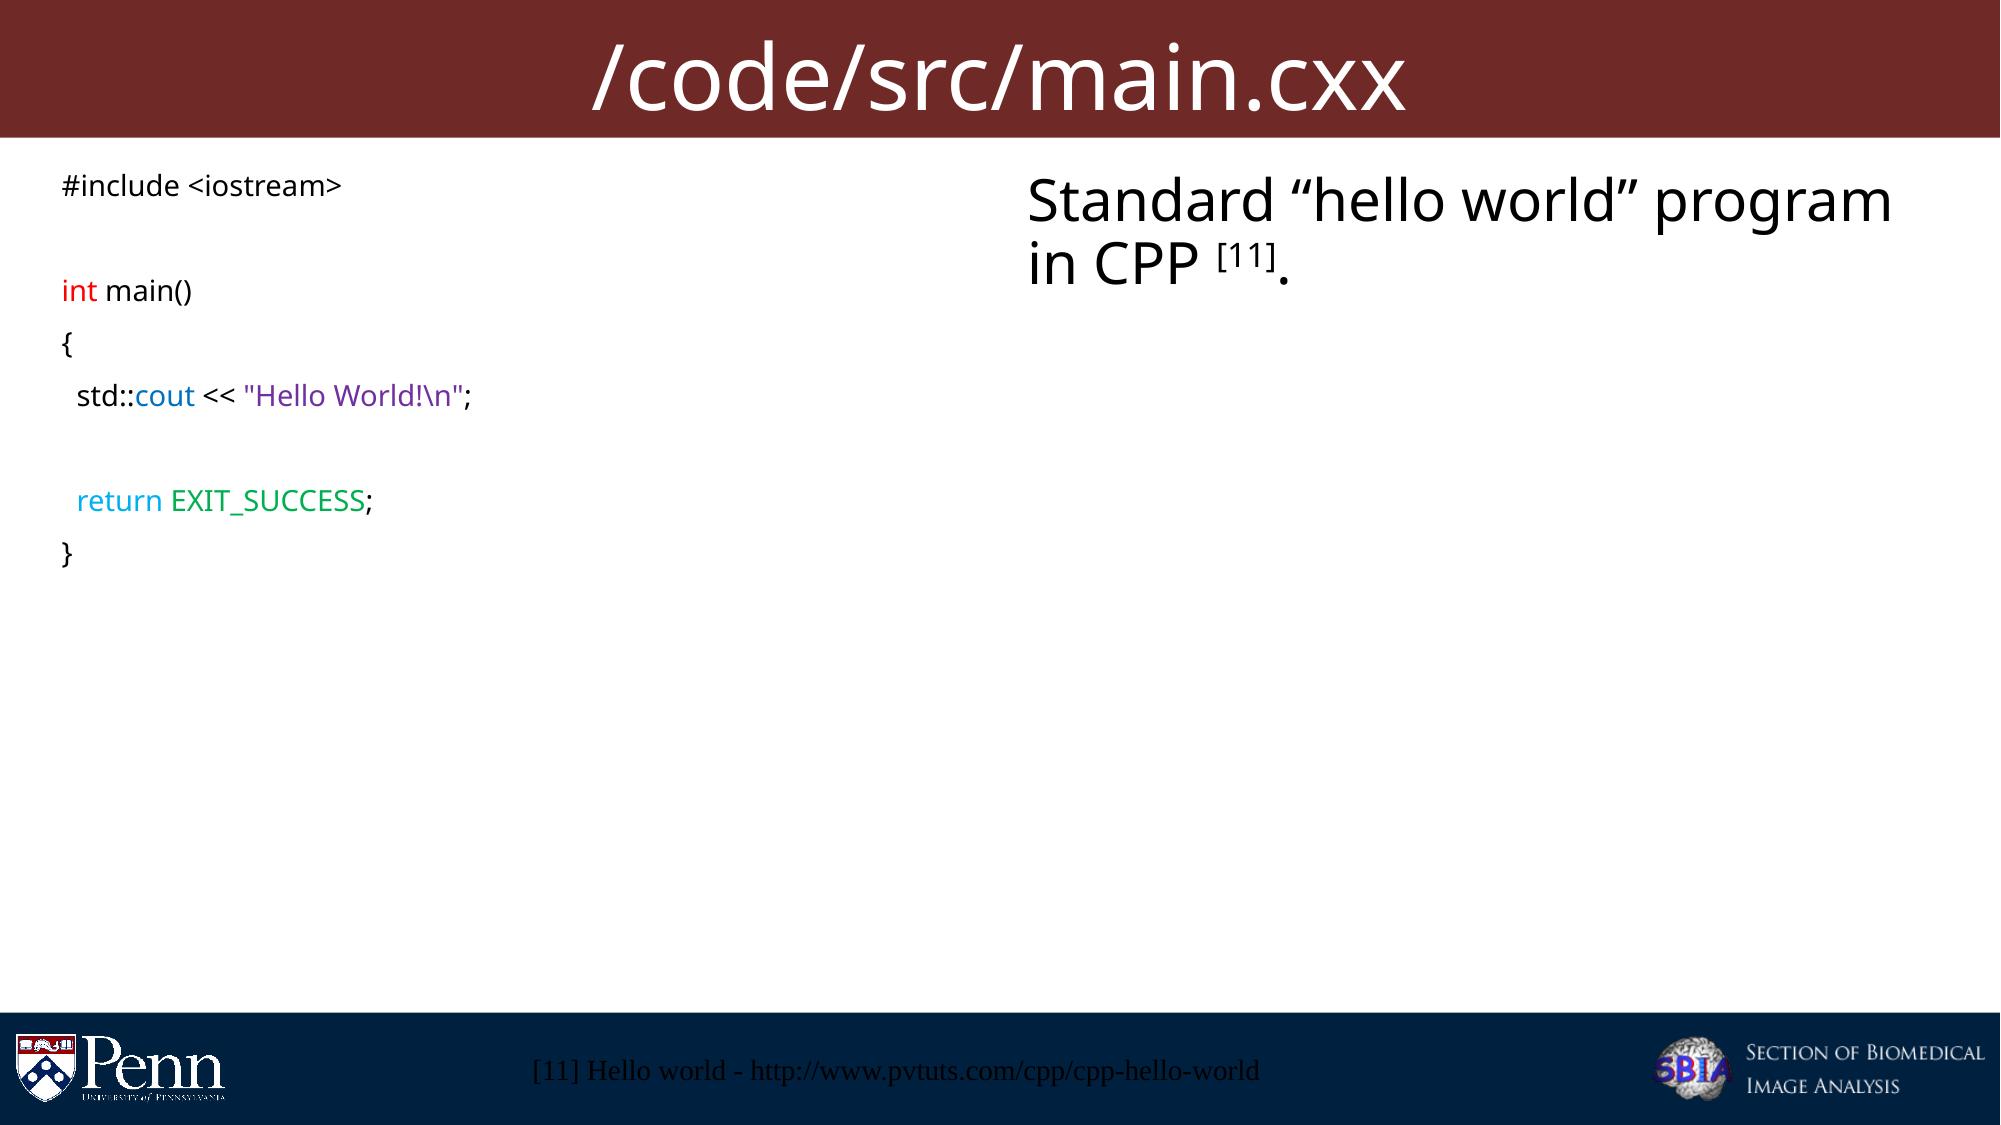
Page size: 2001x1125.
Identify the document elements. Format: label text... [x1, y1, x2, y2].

footer [11] Hello world - http://www.pvtuts.com/cpp/cpp-hello-world [241, 1038, 1551, 1099]
picture [1652, 1035, 1985, 1102]
title /code/src/main.cxx [46, 0, 1954, 138]
list #include <iostream> int main() { std::cout << "Hello World!\n"; return EXIT_SUCCESS; } [46, 164, 985, 987]
picture [16, 1034, 225, 1103]
list Standard “hello world” program in CPP [11]. [1012, 164, 1954, 987]
